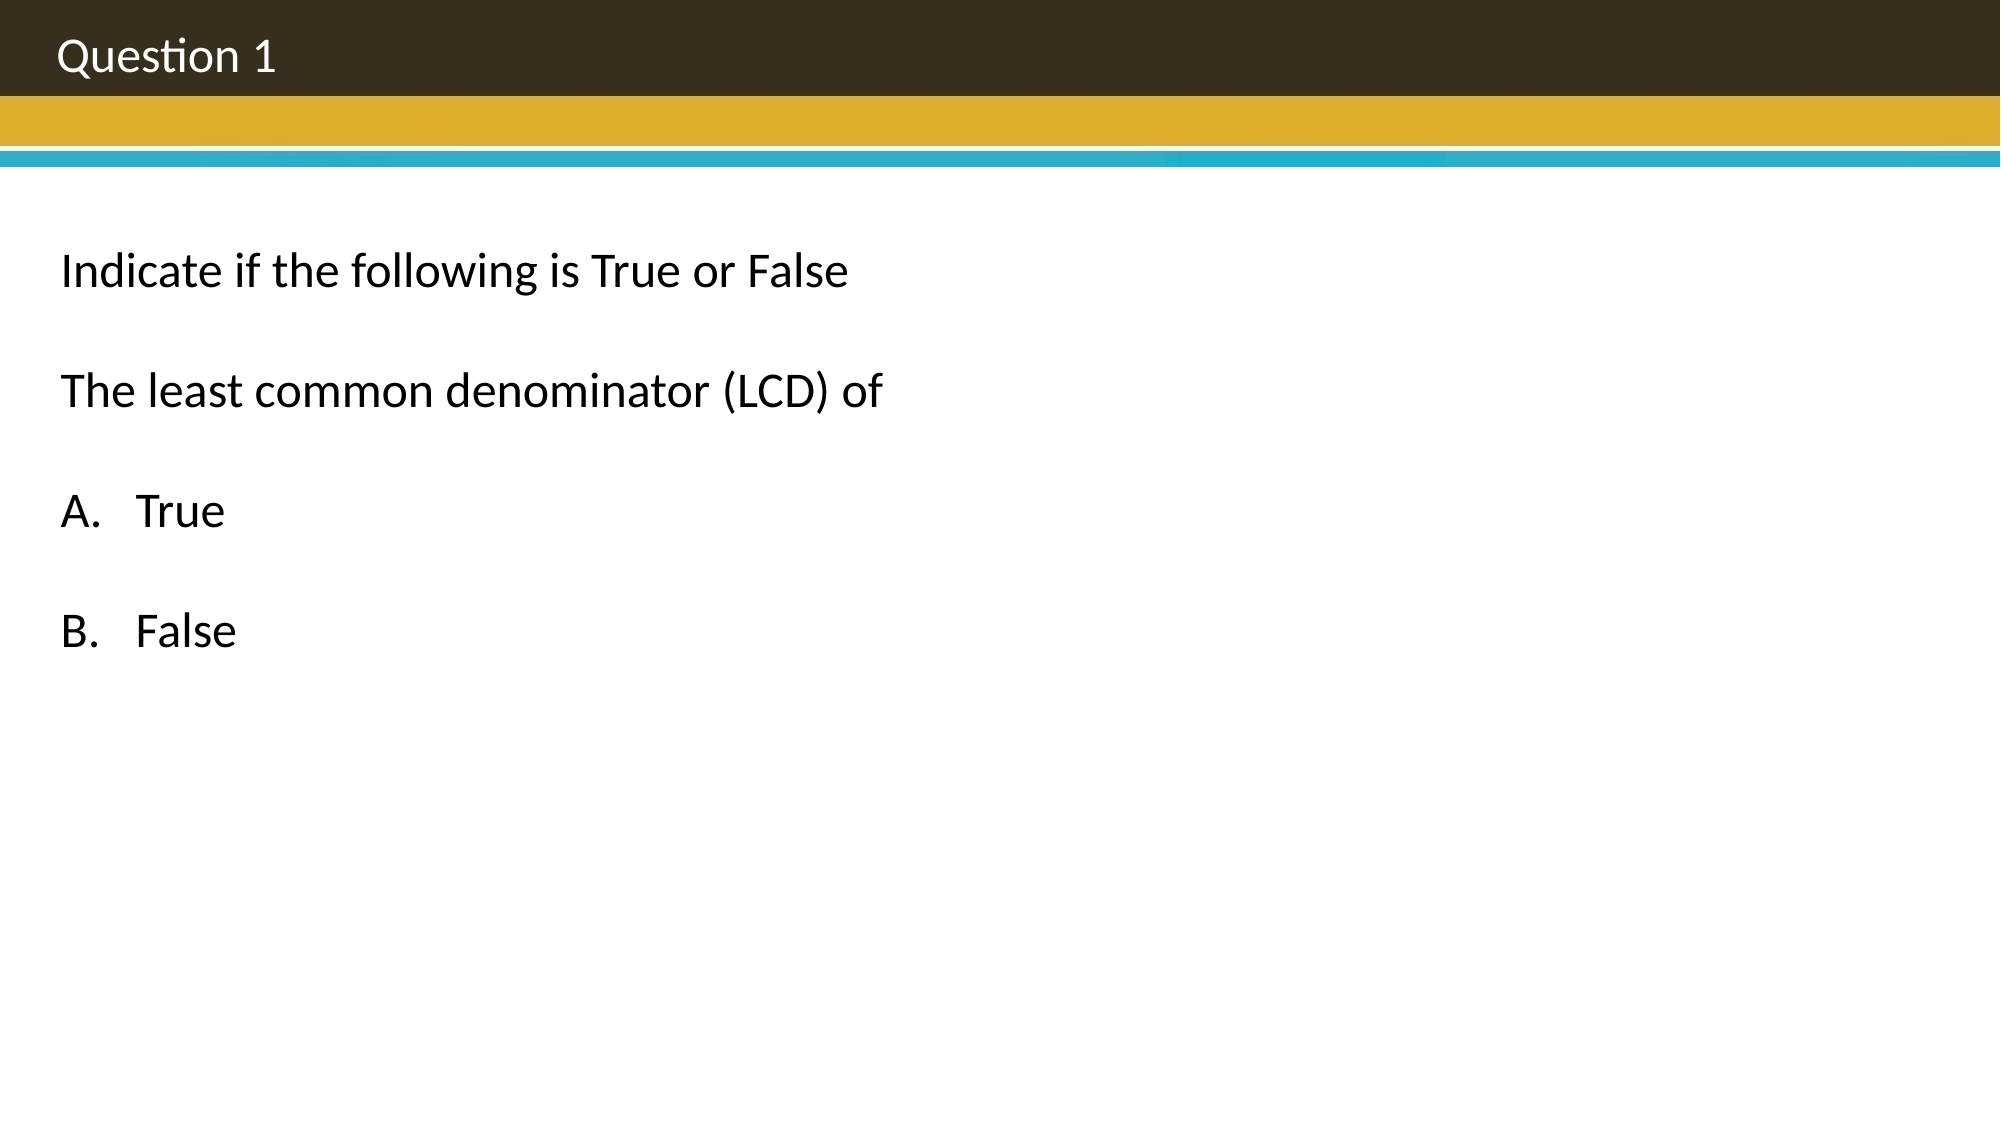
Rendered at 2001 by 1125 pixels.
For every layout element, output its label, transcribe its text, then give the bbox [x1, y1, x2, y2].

picture [0, 0, 2000, 167]
text_box Question 1 [41, 14, 293, 90]
